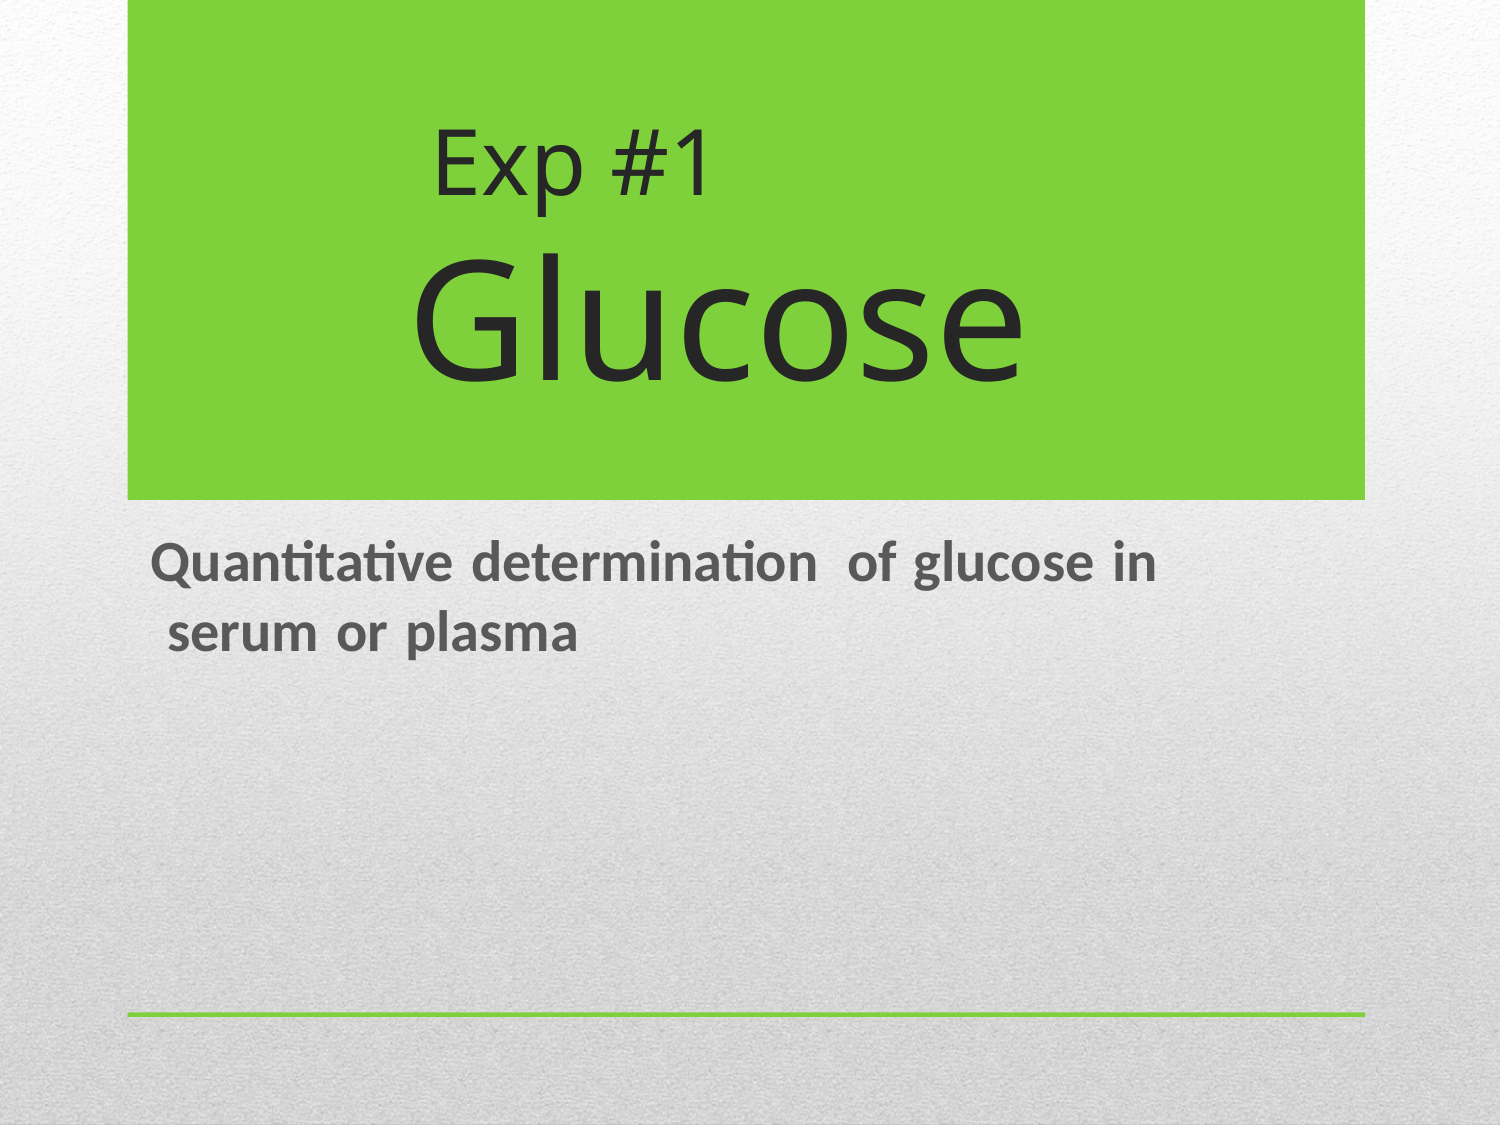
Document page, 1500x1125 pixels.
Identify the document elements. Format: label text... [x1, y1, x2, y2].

subtitle Quantitative determination of glucose in serum or plasma [135, 515, 1261, 678]
title Exp #1 Glucose [100, 66, 1338, 421]
